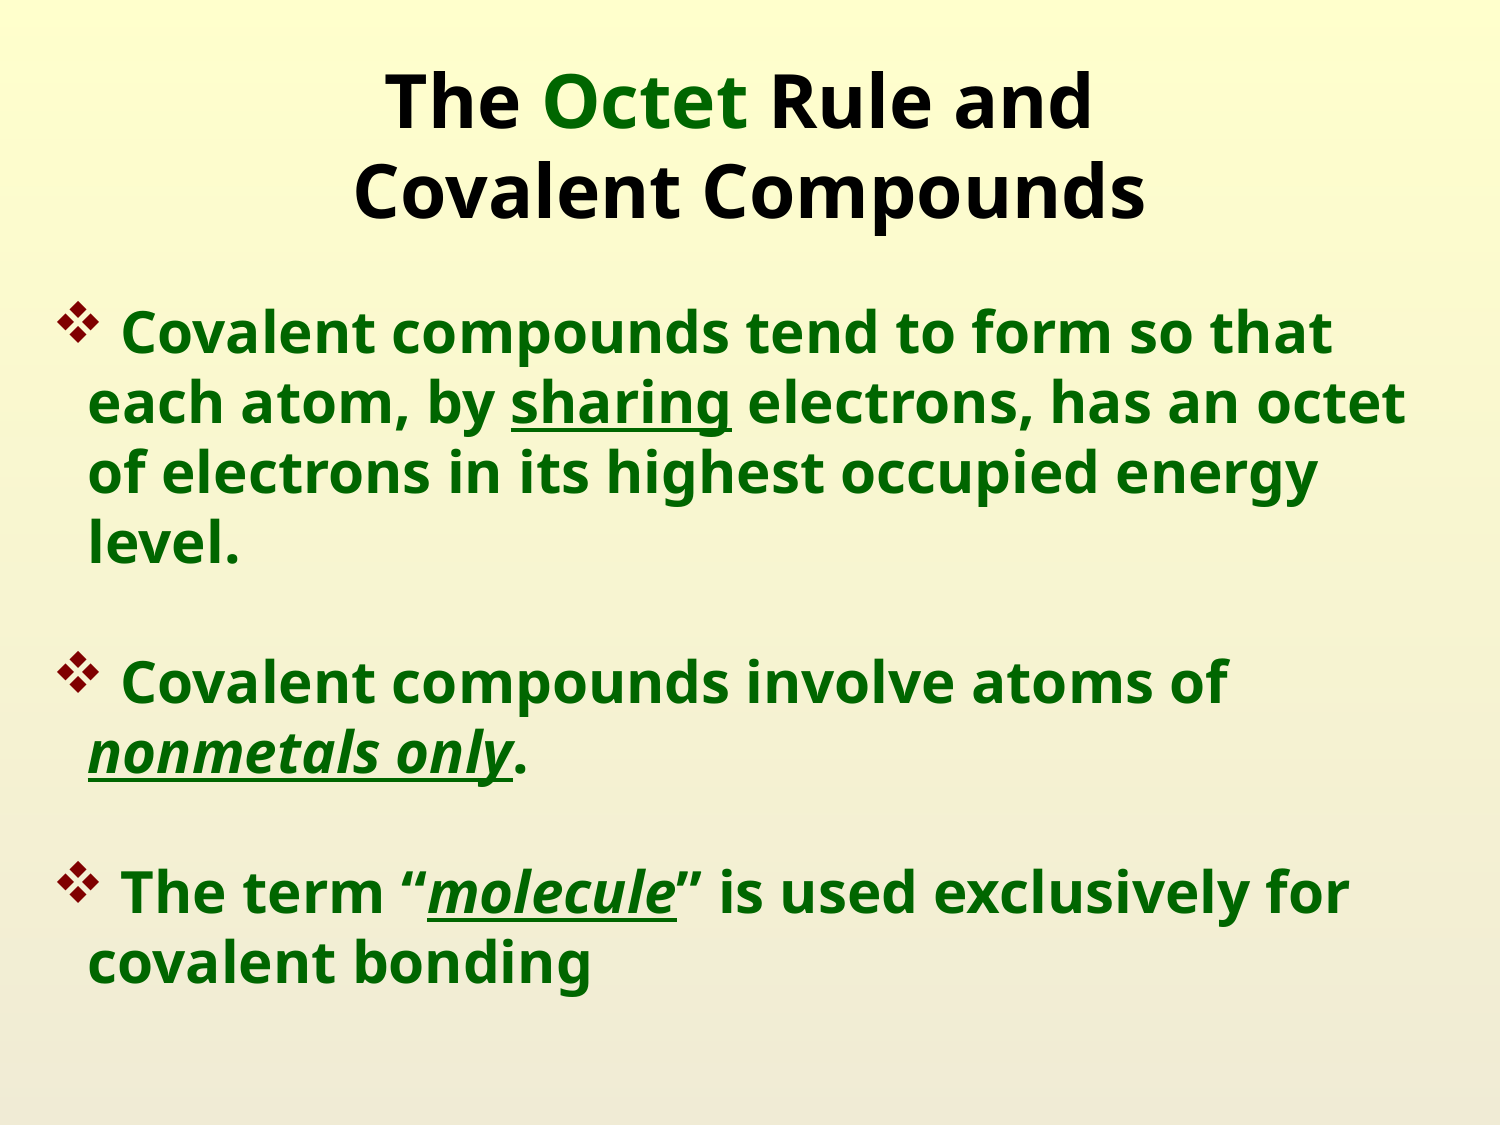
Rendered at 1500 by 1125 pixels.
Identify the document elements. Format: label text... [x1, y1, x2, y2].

title The Octet Rule and Covalent Compounds [24, 49, 1476, 238]
text_box Covalent compounds tend to form so that each atom, by sharing electrons, has an octet of electrons in its highest occupied energy level. Covalent compounds involve atoms of nonmetals only. The term “molecule” is used exclusively for covalent bonding [37, 287, 1463, 1072]
